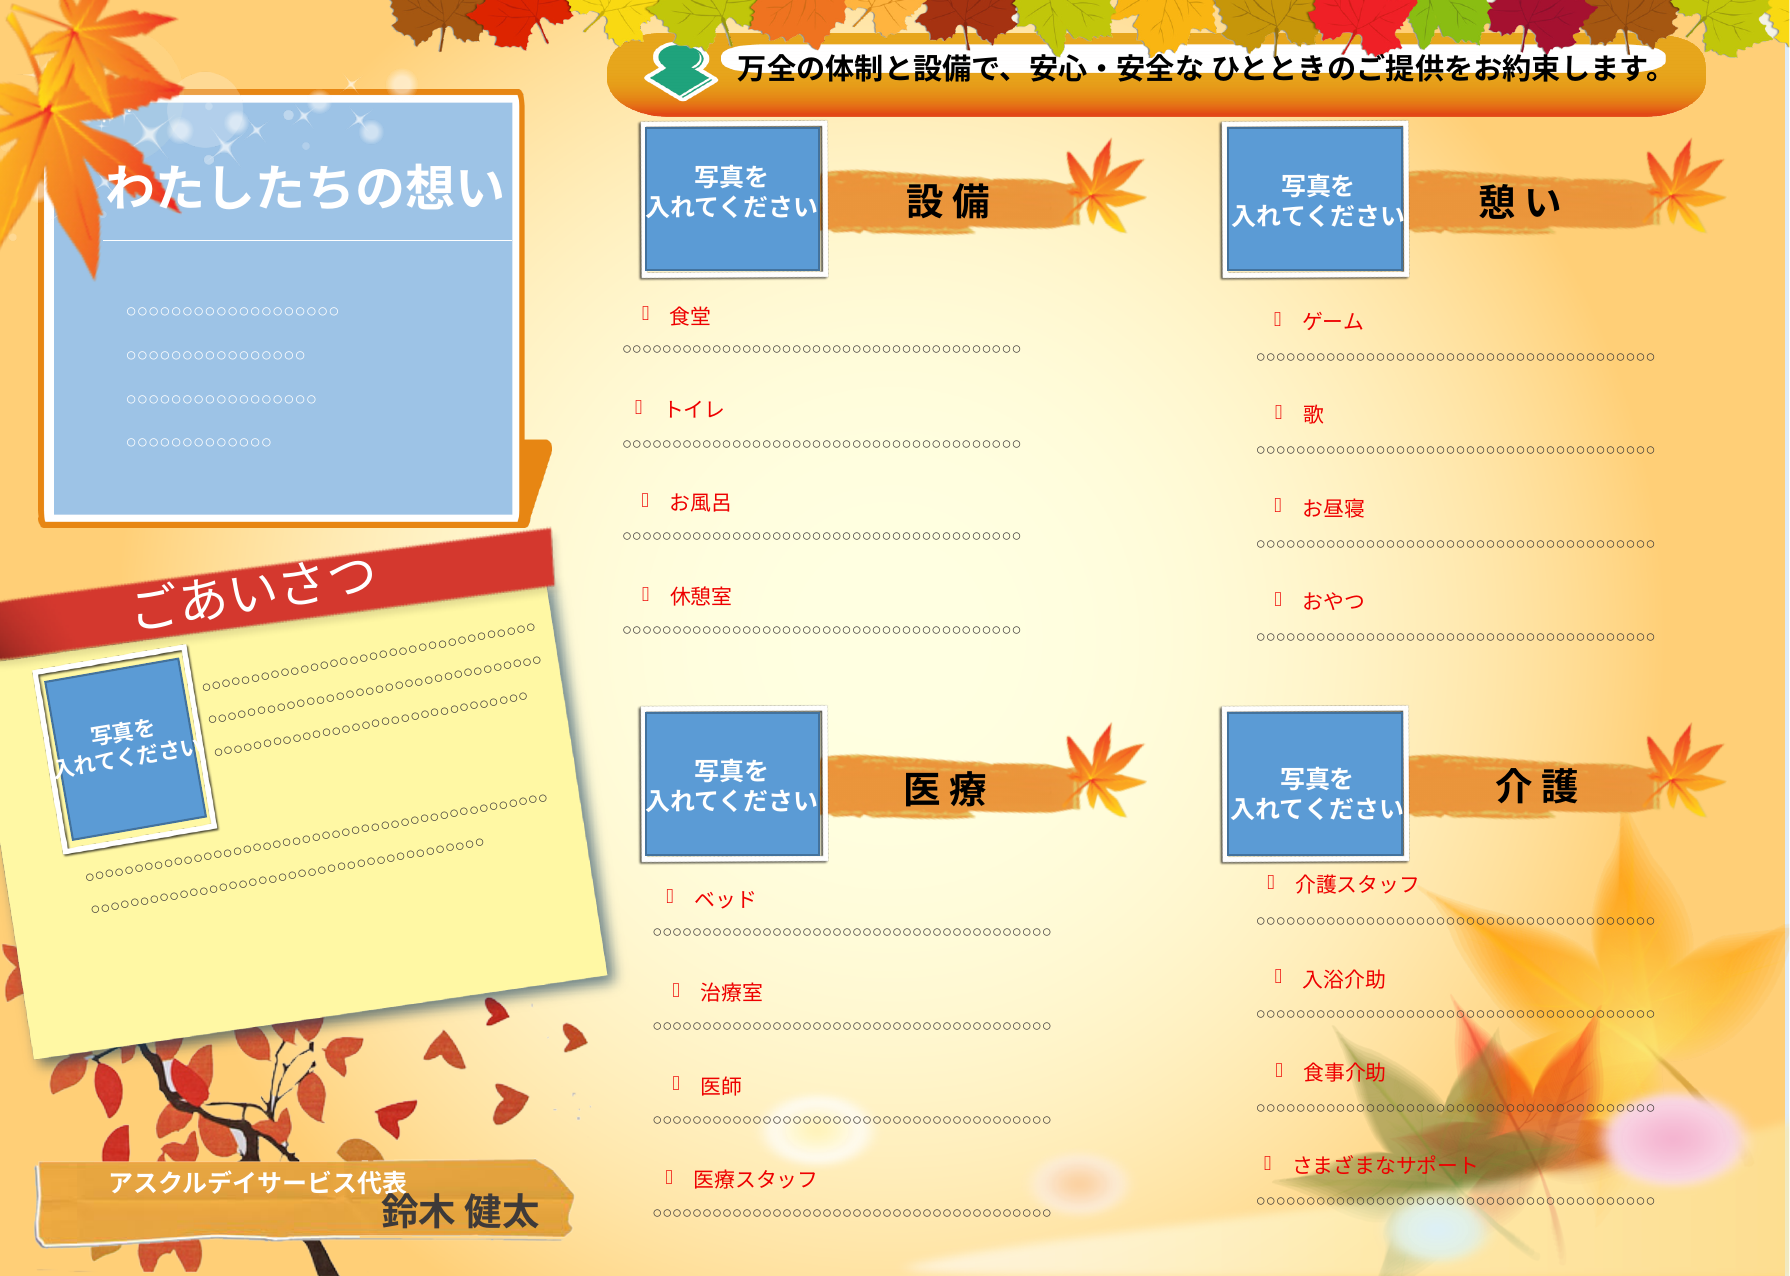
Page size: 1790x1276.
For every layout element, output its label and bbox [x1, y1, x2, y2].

picture [0, 0, 1790, 1276]
text_box [1785, 59, 1790, 93]
